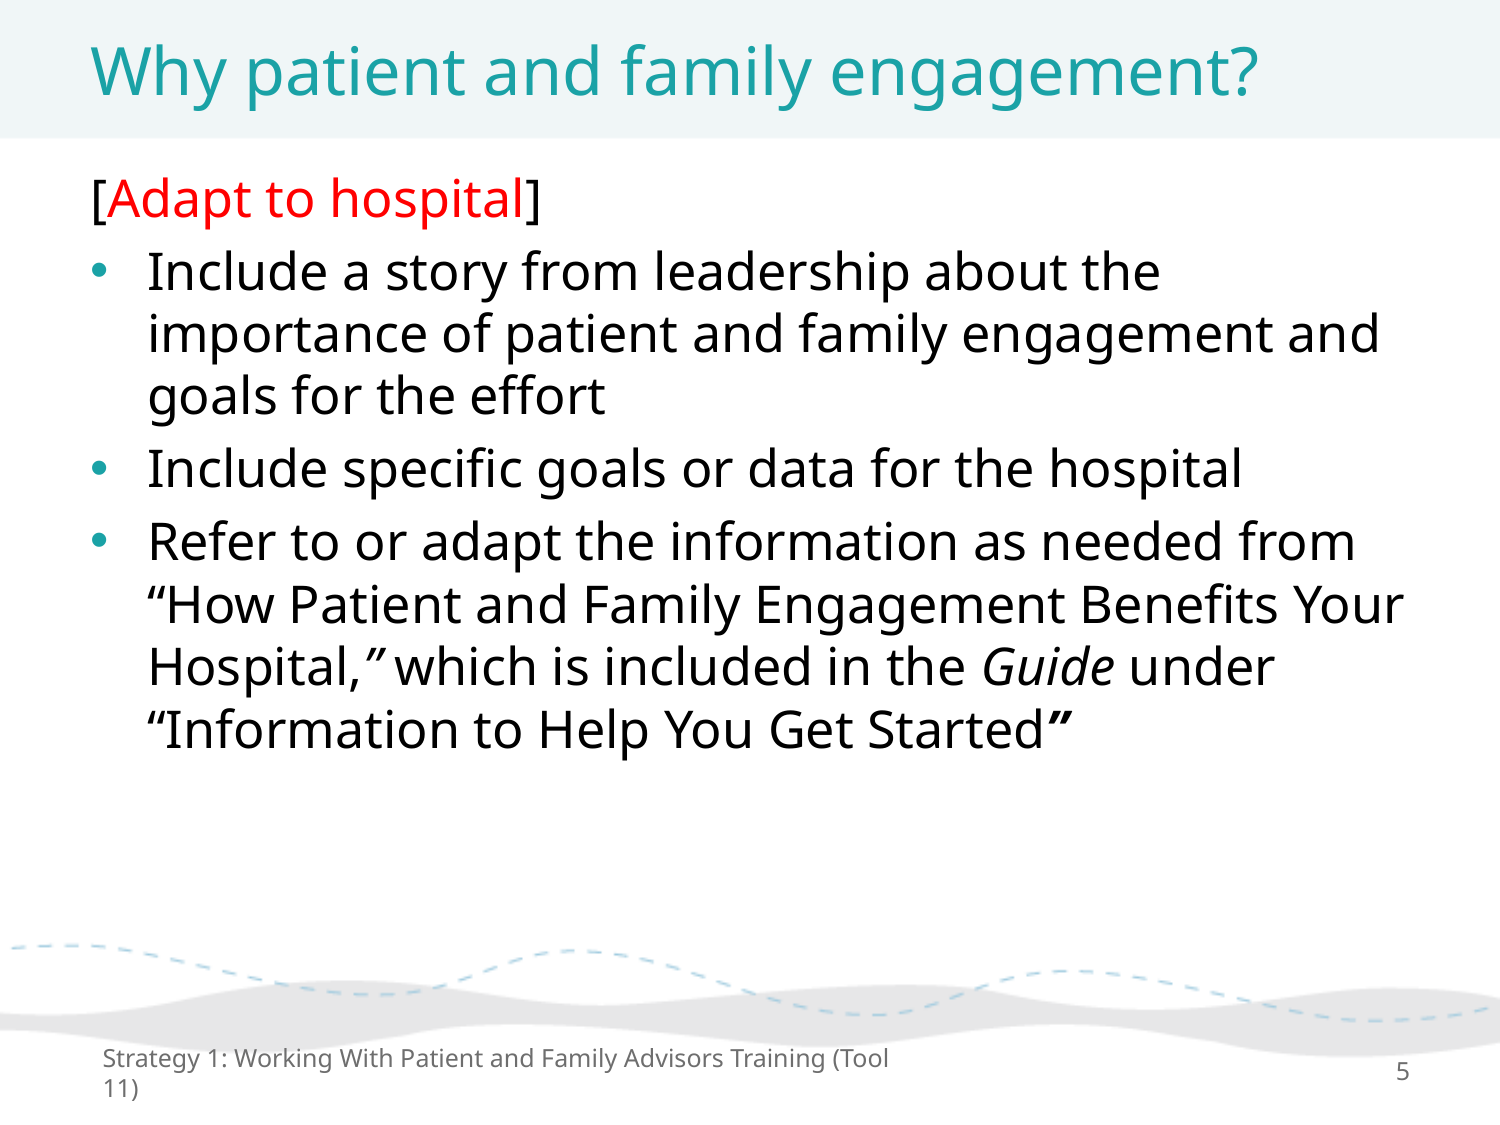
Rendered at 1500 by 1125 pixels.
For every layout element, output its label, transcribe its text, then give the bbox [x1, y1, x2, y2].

title Why patient and family engagement? [75, 0, 1425, 138]
list [Adapt to hospital] Include a story from leadership about the importance of patient and family engagement and goals for the effort Include specific goals or data for the hospital Refer to or adapt the information as needed from “How Patient and Family Engagement Benefits Your Hospital,” which is included in the Guide under “Information to Help You Get Started” [75, 157, 1425, 900]
footer Strategy 1: Working With Patient and Family Advisors Training (Tool 11) [87, 1042, 925, 1103]
slide_number 5 [1074, 1042, 1425, 1103]
picture [0, 0, 1500, 1125]
